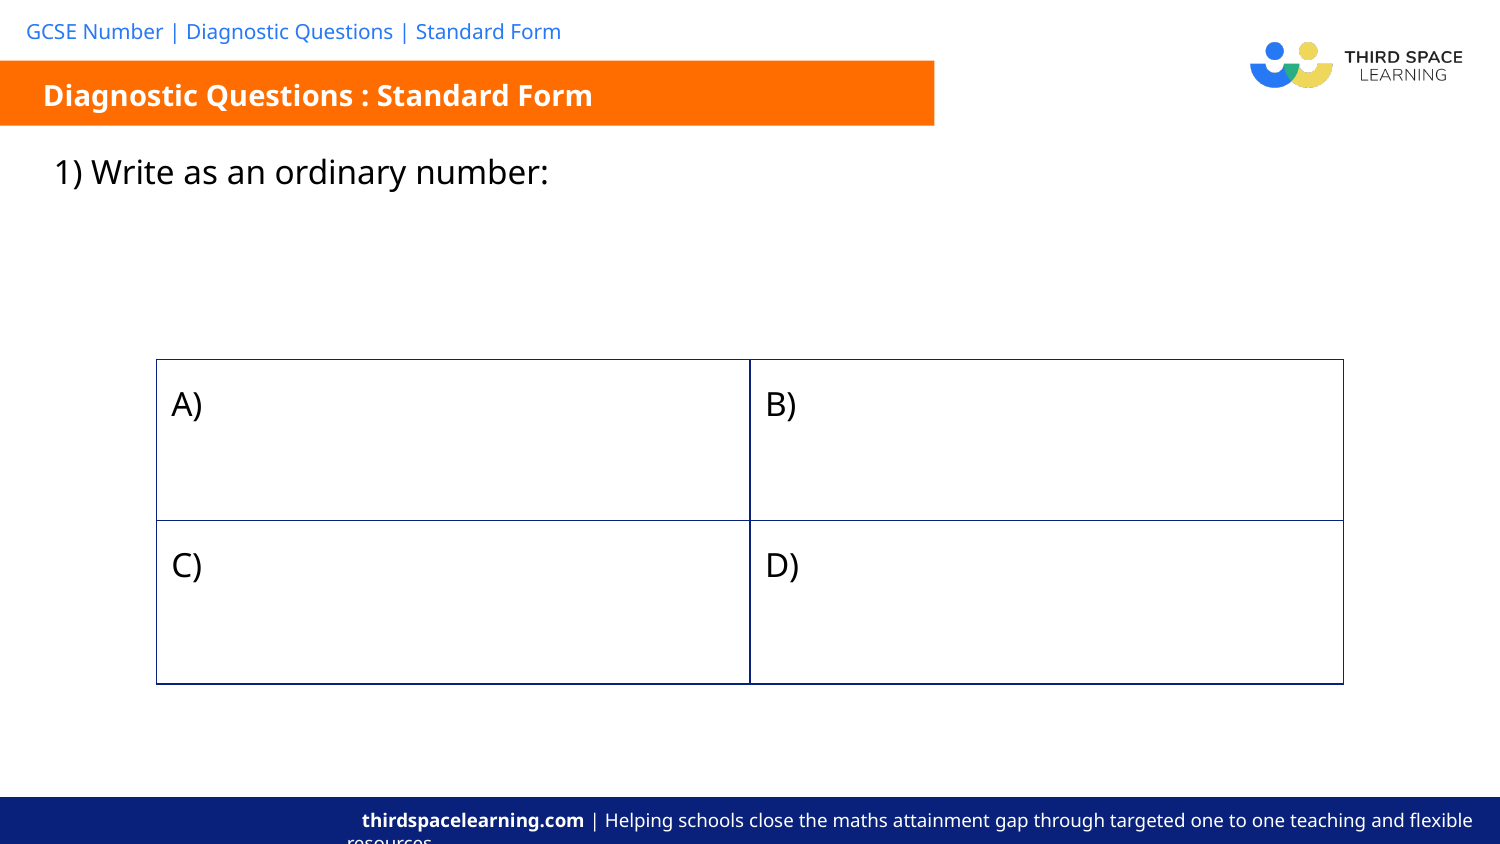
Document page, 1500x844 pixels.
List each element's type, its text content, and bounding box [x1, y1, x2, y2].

picture [1250, 33, 1465, 99]
text_box Diagnostic Questions : Standard Form [27, 61, 778, 127]
